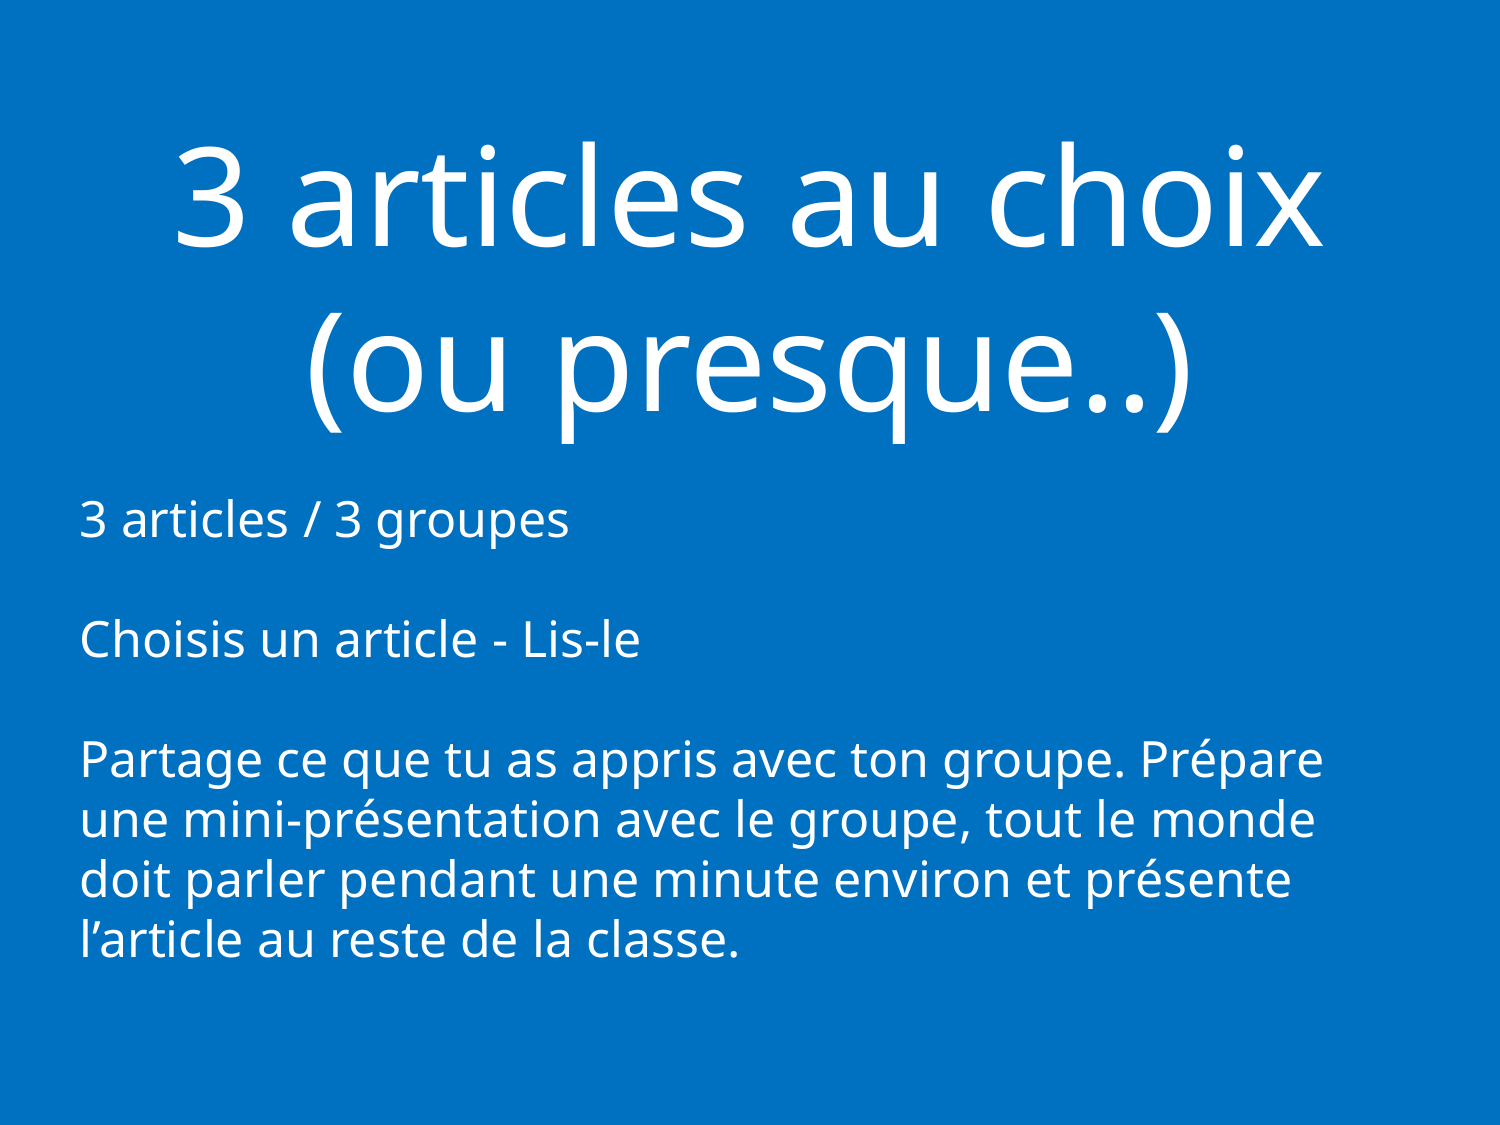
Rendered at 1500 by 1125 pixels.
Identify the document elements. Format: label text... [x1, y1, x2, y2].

text_box 3 articles / 3 groupes Choisis un article - Lis-le Partage ce que tu as appris avec ton groupe. Prépare une mini-présentation avec le groupe, tout le monde doit parler pendant une minute environ et présente l’article au reste de la classe. [64, 479, 1341, 975]
title 3 articles au choix (ou presque..) [75, 45, 1425, 504]
